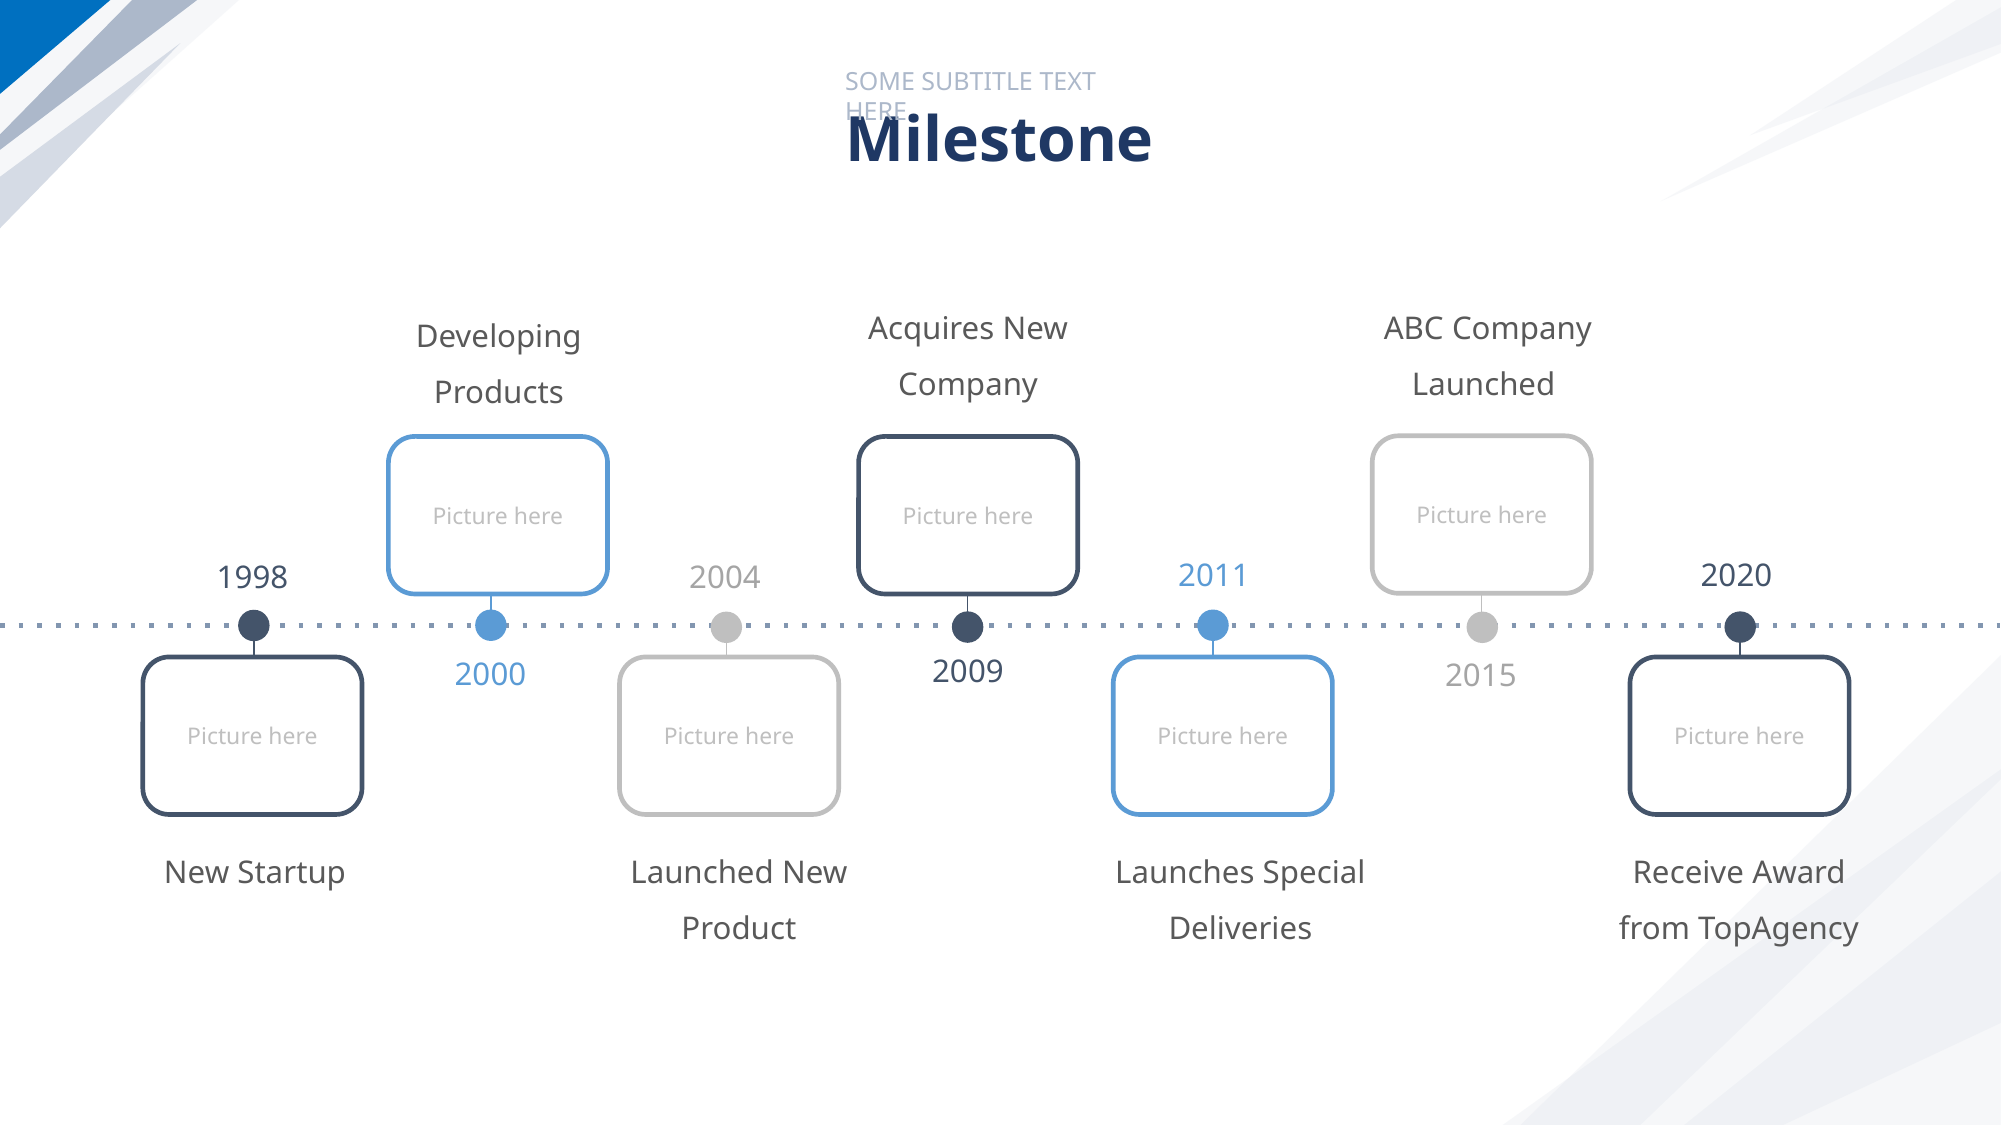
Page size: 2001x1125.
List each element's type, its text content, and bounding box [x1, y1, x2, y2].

text_box SOME SUBTITLE TEXT HERE [830, 57, 1170, 104]
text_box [809, 281, 1127, 696]
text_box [580, 530, 898, 973]
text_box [1329, 281, 1646, 699]
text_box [96, 530, 414, 925]
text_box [1580, 529, 1898, 973]
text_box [1082, 529, 1399, 973]
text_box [340, 289, 658, 699]
title Milestone [137, 73, 1863, 210]
